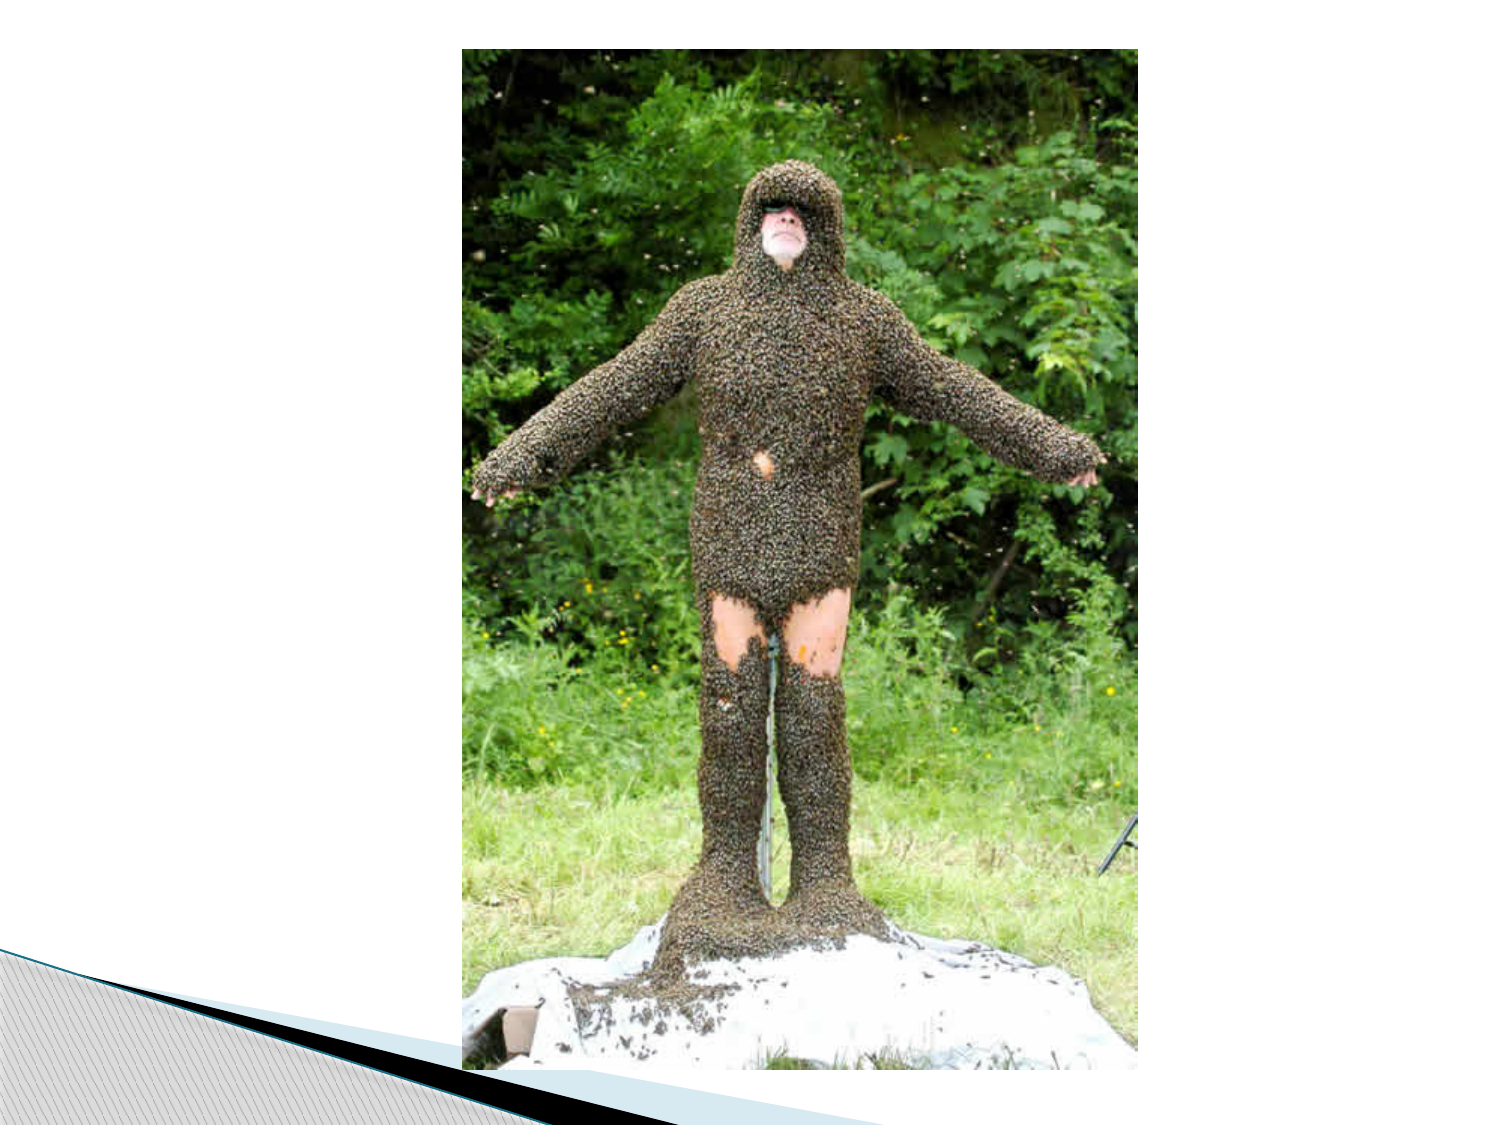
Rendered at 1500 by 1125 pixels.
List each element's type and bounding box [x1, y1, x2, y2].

list [462, 49, 1138, 1071]
